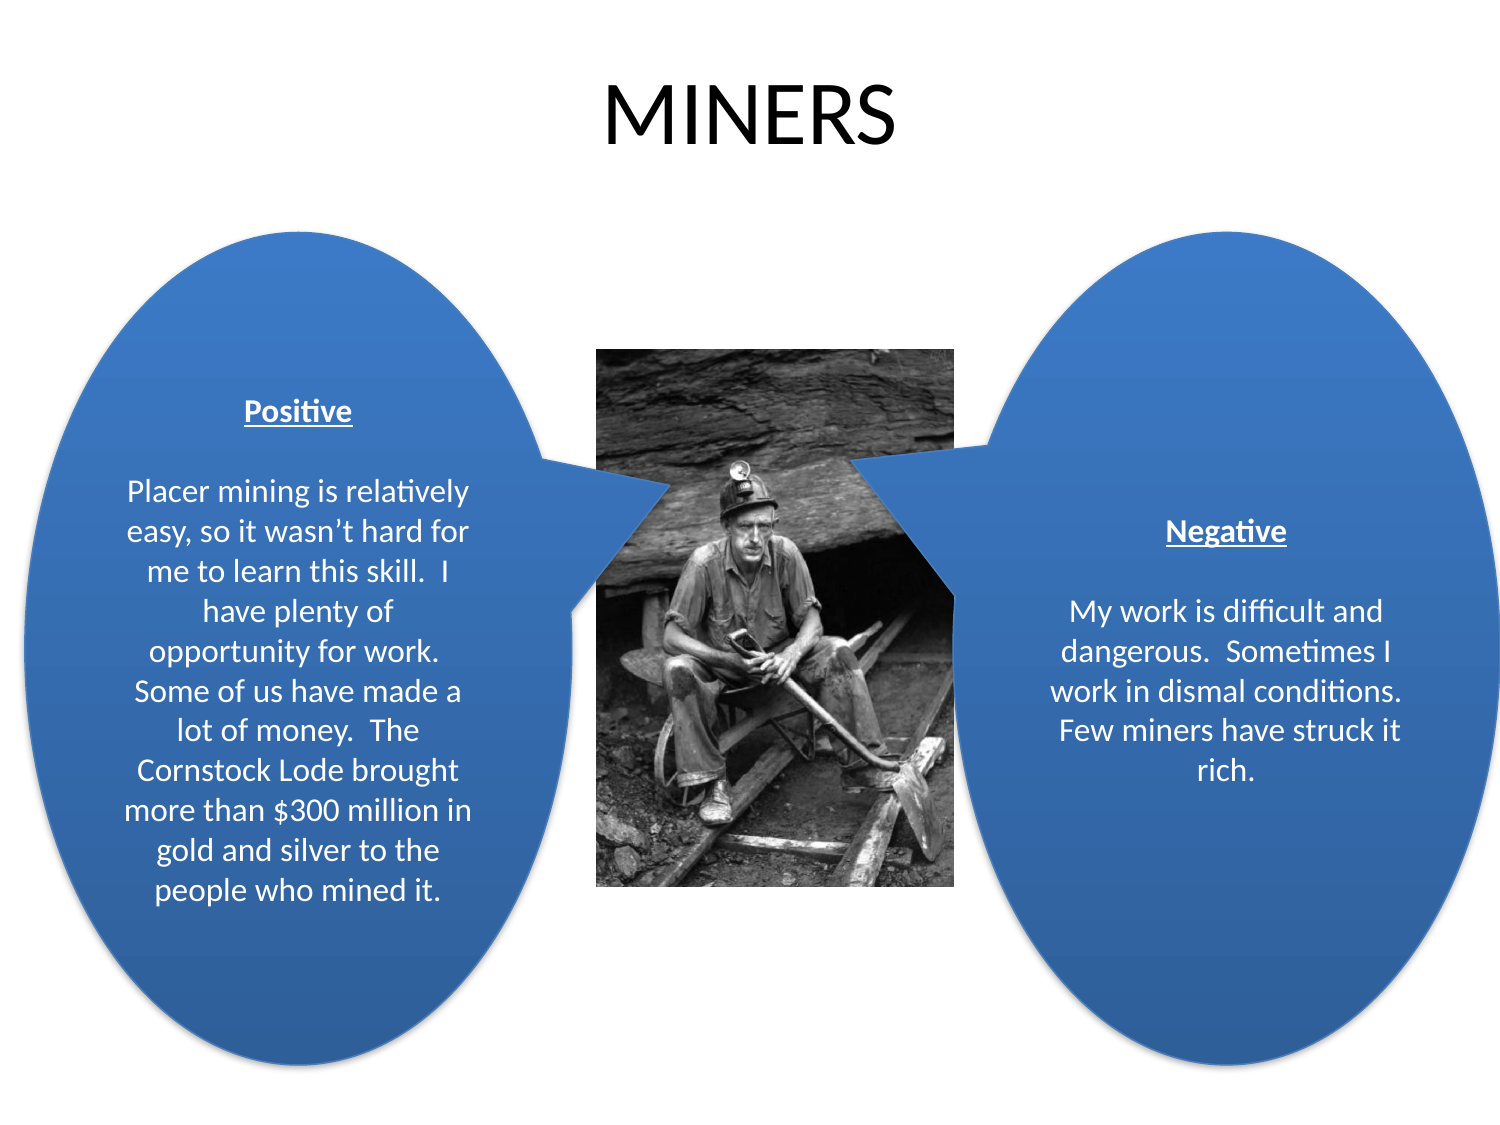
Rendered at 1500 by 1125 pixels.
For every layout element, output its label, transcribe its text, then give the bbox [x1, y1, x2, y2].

title MINERS [75, 45, 1425, 233]
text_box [596, 349, 954, 888]
text_box Negative My work is difficult and dangerous. Sometimes I work in dismal conditions. Few miners have struck it rich. [957, 231, 1500, 1066]
text_box Positive Placer mining is relatively easy, so it wasn’t hard for me to learn this skill. I have plenty of opportunity for work. Some of us have made a lot of money. The Cornstock Lode brought more than $300 million in gold and silver to the people who mined it. [24, 231, 591, 1066]
